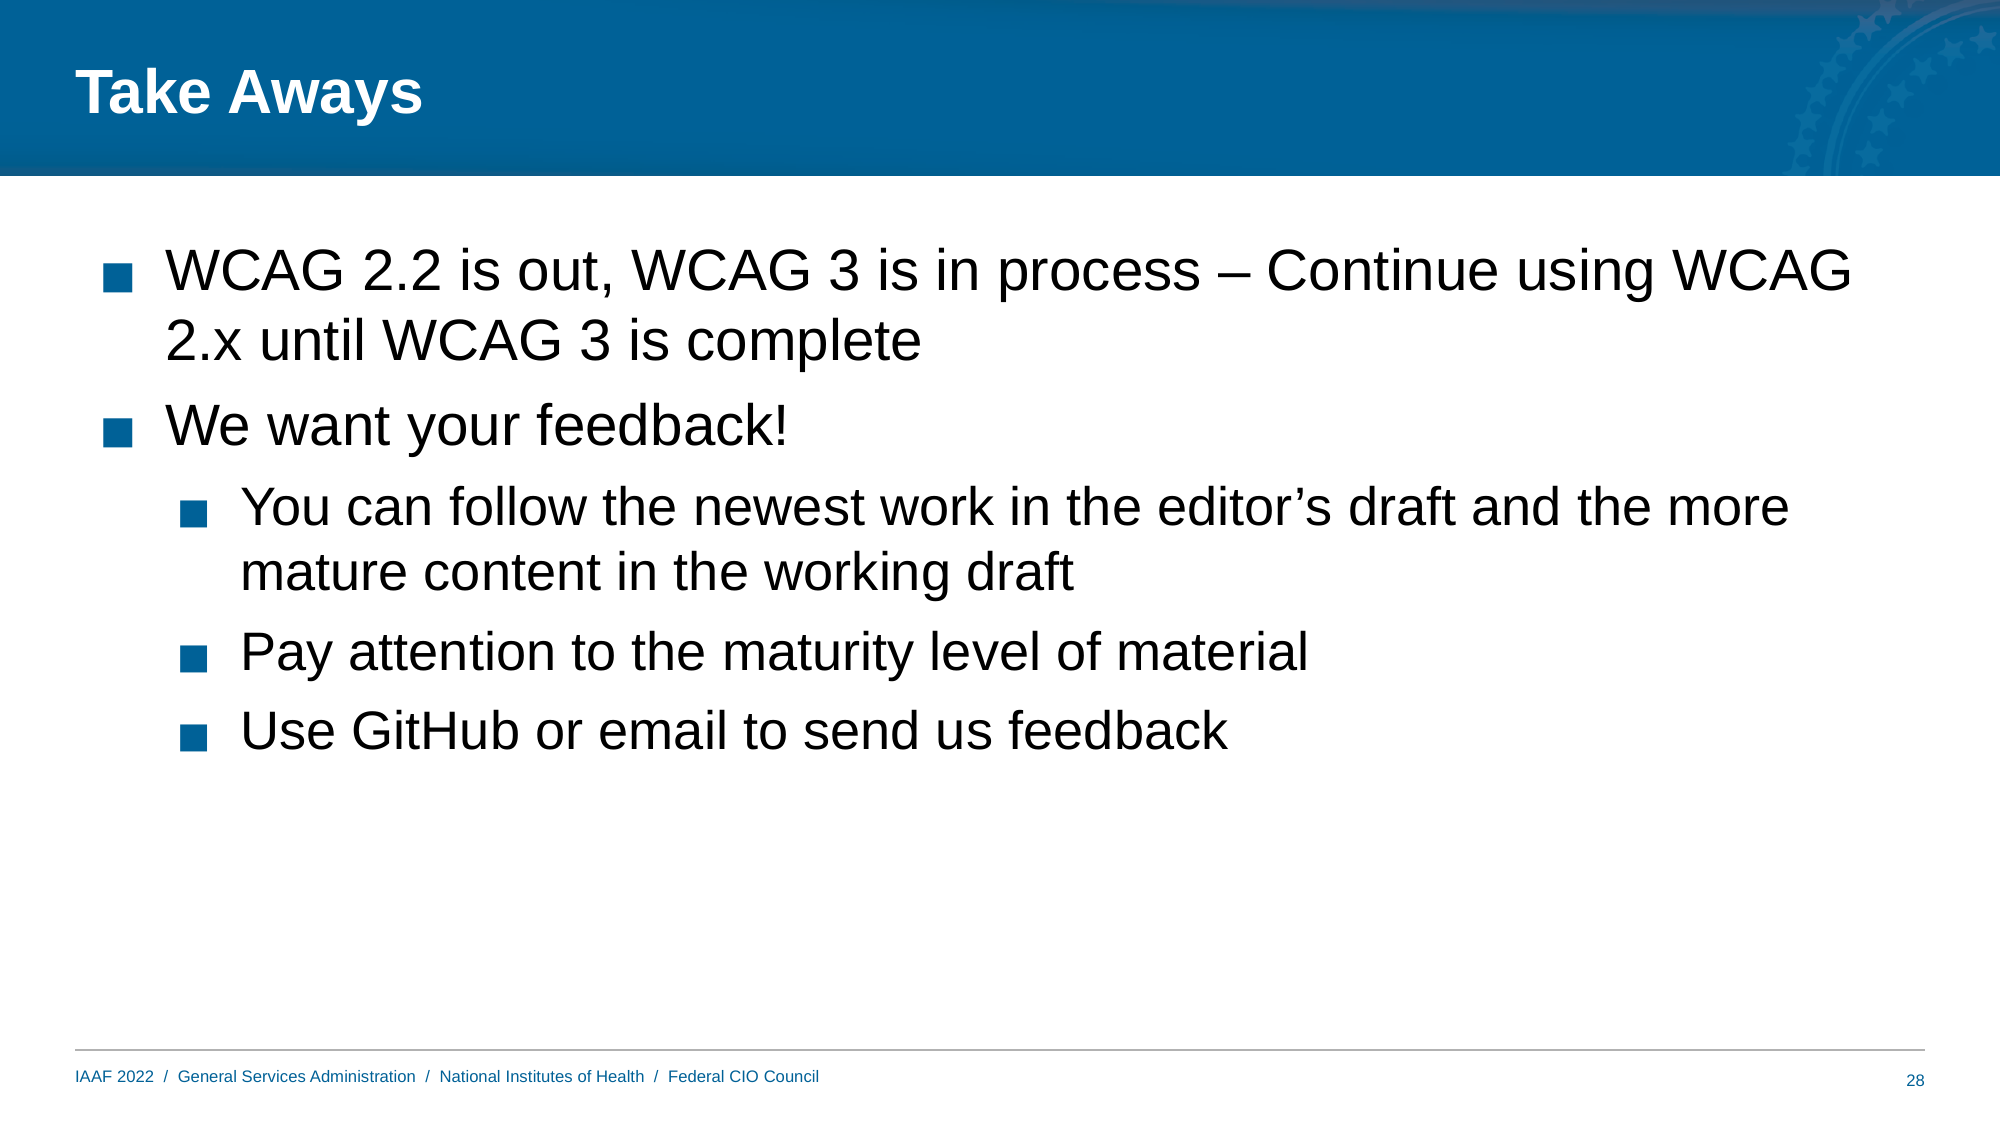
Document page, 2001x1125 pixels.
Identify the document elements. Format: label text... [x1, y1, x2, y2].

picture [0, 0, 2000, 176]
title Take Aways [75, 52, 1800, 128]
slide_number 28 [1880, 1065, 1925, 1095]
list WCAG 2.2 is out, WCAG 3 is in process – Continue using WCAG 2.x until WCAG 3 is complete We want your feedback! You can follow the newest work in the editor’s draft and the more mature content in the working draft Pay attention to the maturity level of material Use GitHub or email to send us feedback [75, 224, 1925, 1035]
picture [0, 168, 666, 176]
